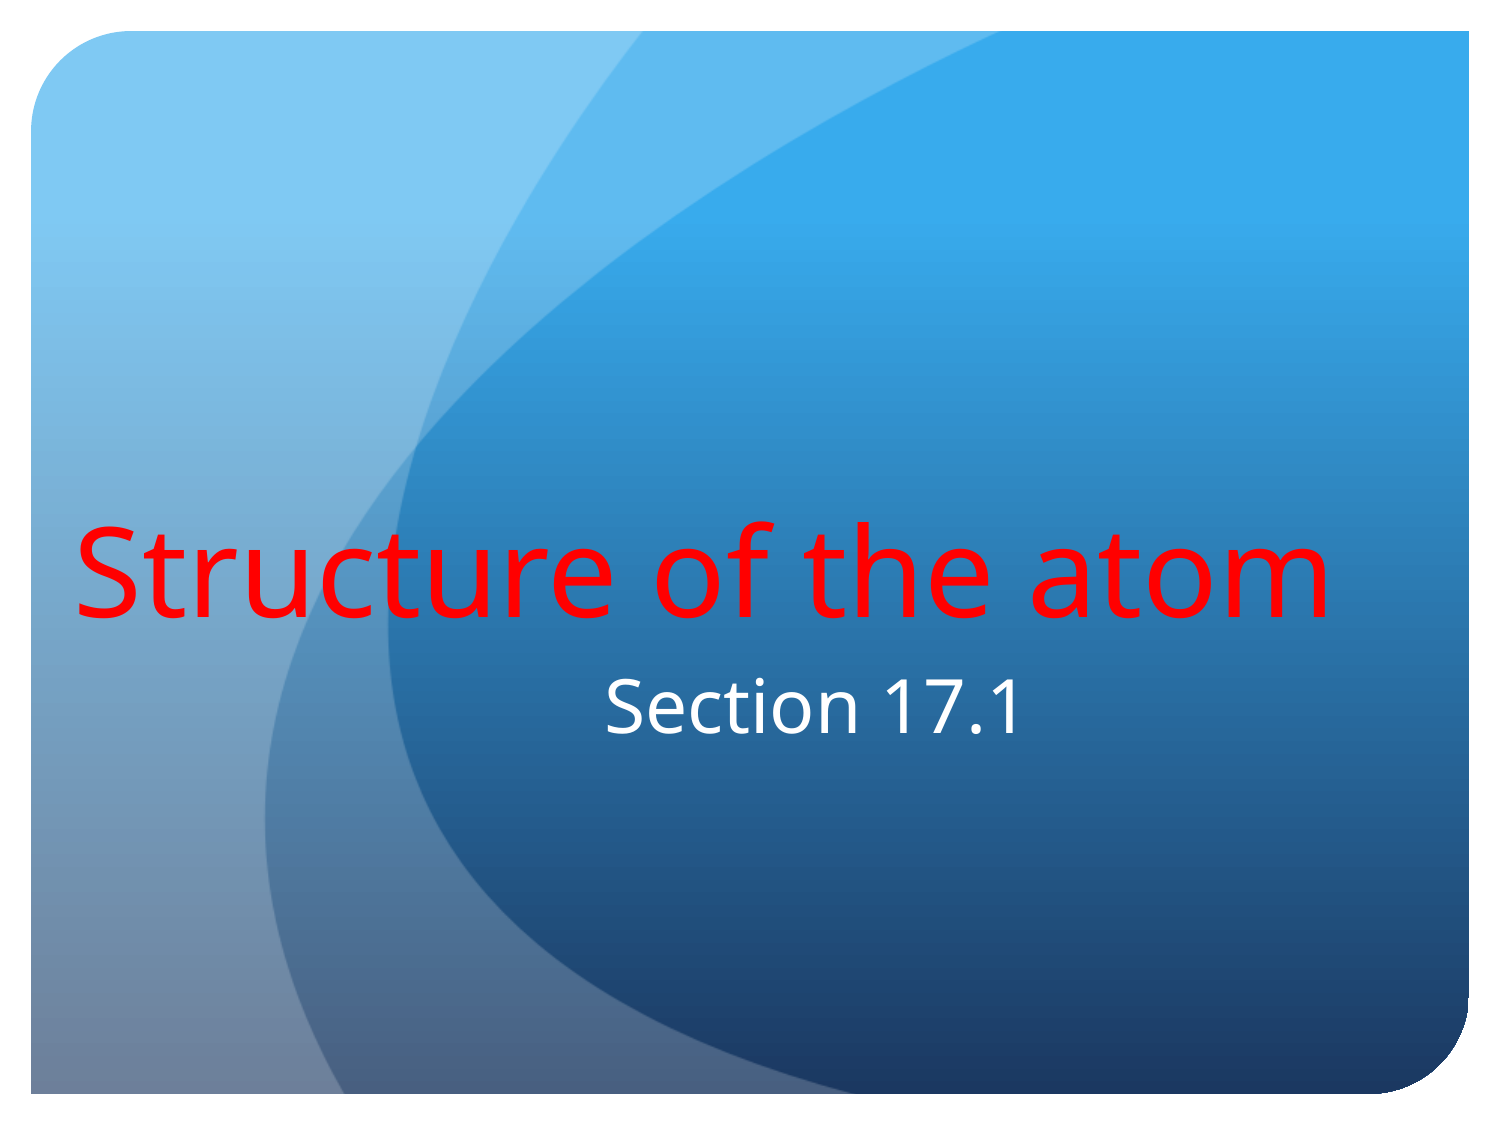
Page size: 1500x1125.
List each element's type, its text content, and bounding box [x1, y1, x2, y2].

subtitle Section 17.1 [262, 650, 1372, 755]
picture [25, 30, 1474, 1095]
title Structure of the atom [37, 408, 1372, 650]
